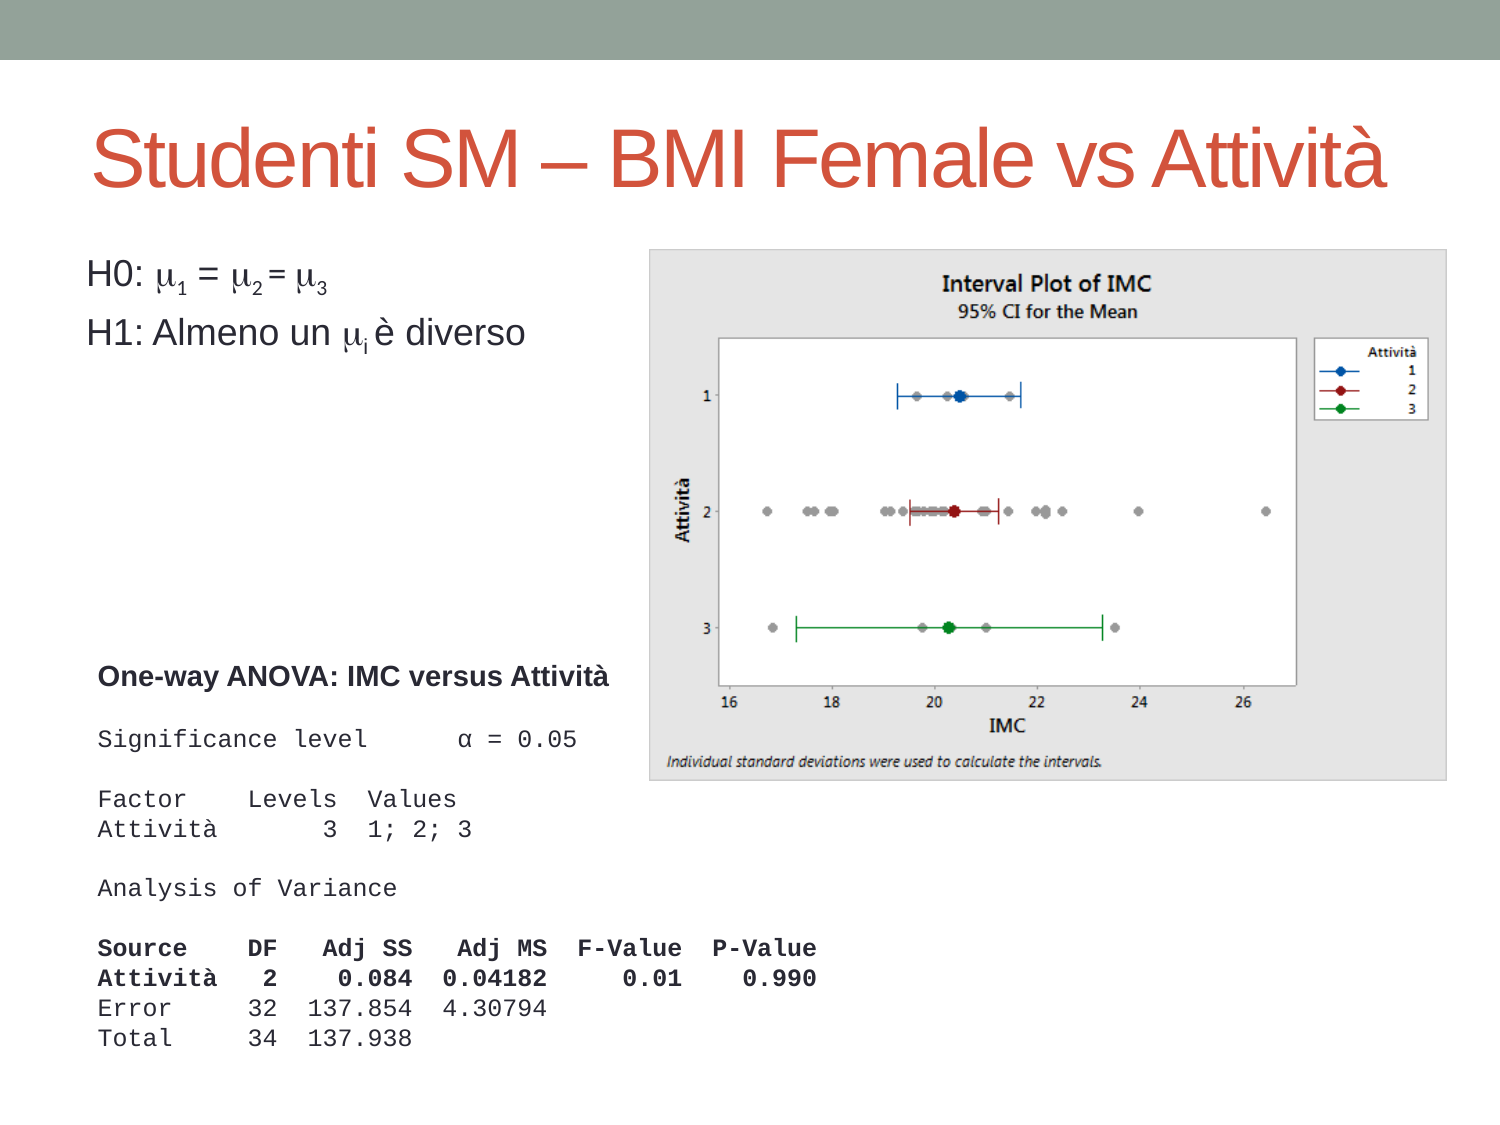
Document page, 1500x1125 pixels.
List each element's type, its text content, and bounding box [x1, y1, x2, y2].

title Studenti SM – BMI Female vs Attività [75, 87, 1425, 220]
text_box One-way ANOVA: IMC versus Attività Significance level α = 0.05 Factor Levels Values Attività 3 1; 2; 3 Analysis of Variance Source DF Adj SS Adj MS F-Value P-Value Attività 2 0.084 0.04182 0.01 0.990 Error 32 137.854 4.30794 Total 34 137.938 [82, 649, 1437, 1059]
text_box H0: m1 = m2 = m3 H1: Almeno un mi è diverso [71, 241, 612, 367]
picture [649, 248, 1447, 781]
